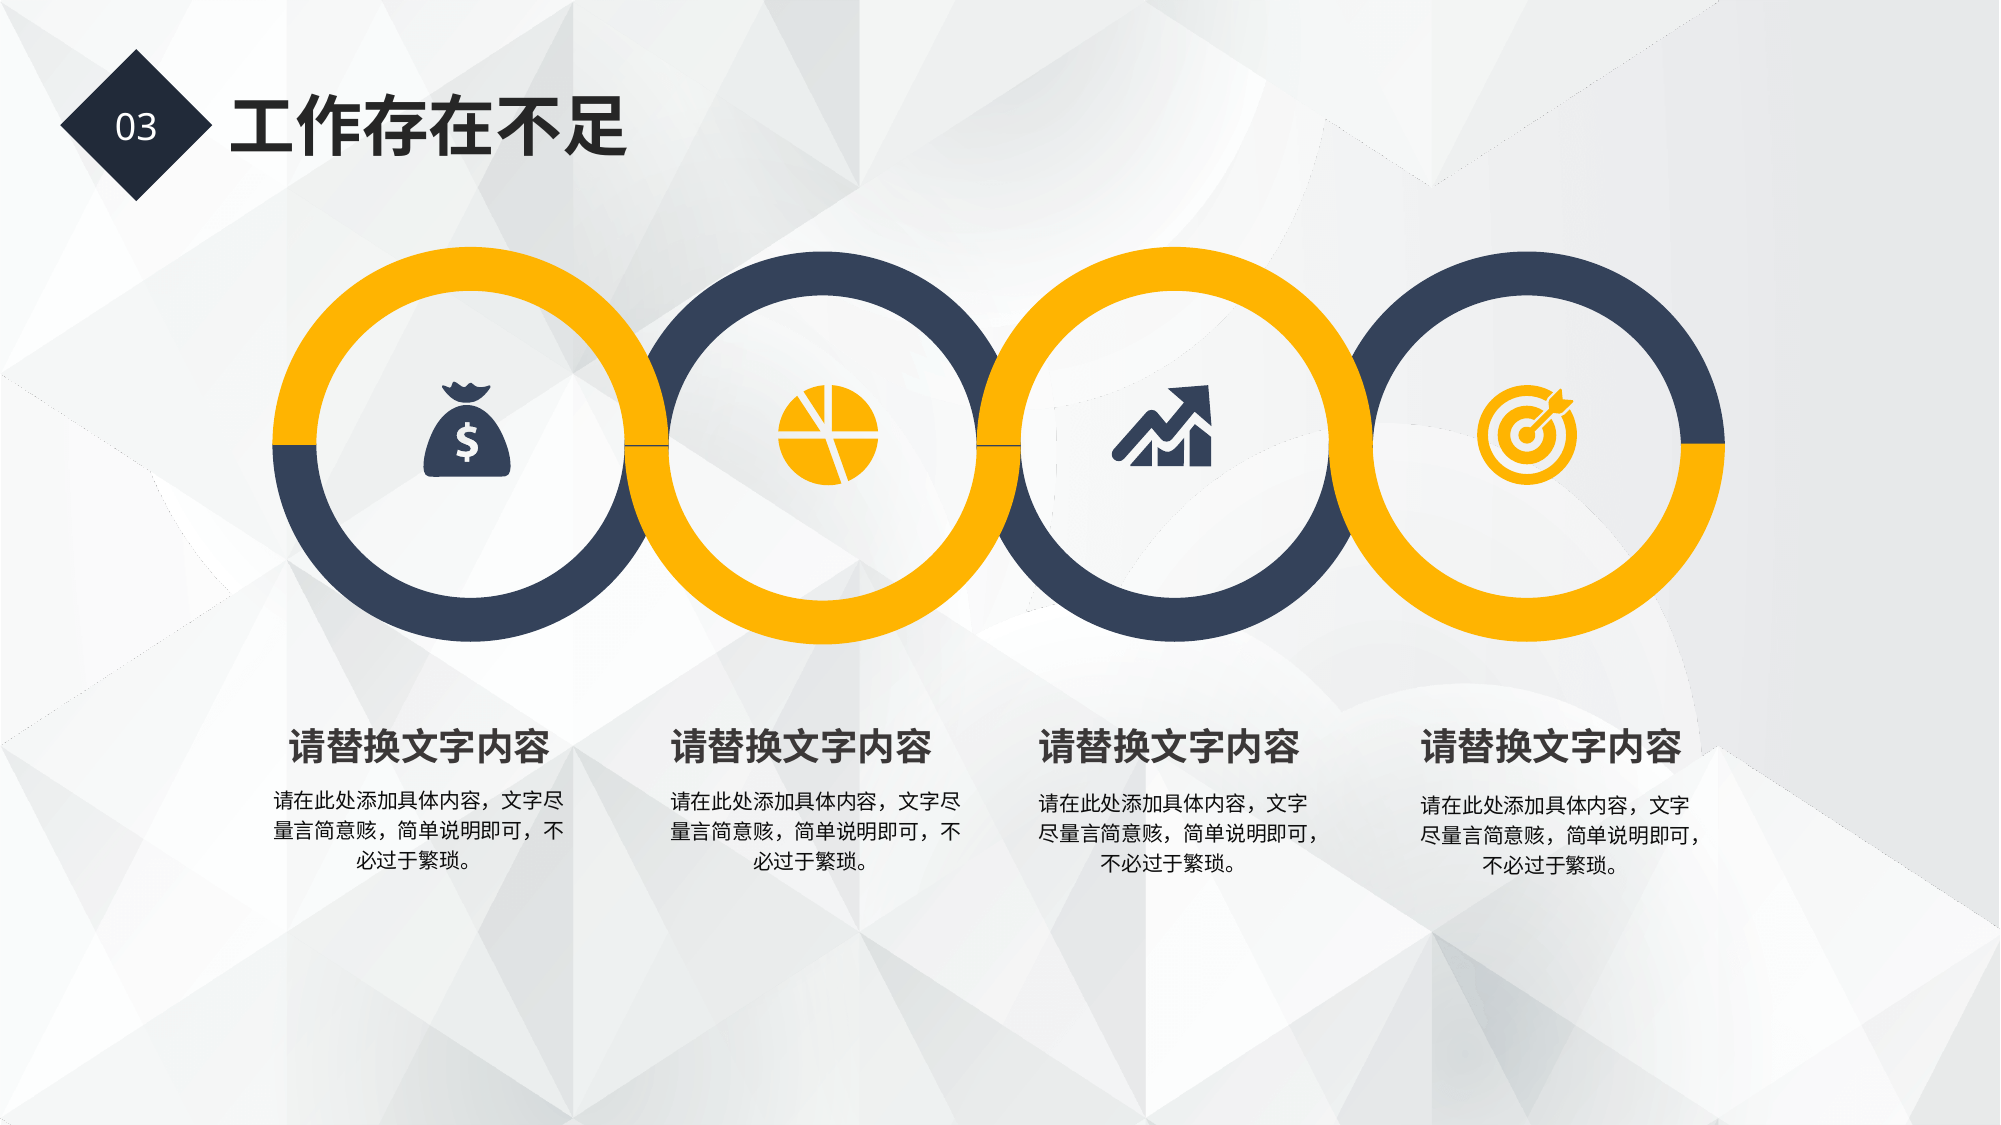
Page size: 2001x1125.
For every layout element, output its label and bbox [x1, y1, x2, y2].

text_box [60, 49, 836, 202]
picture [0, 0, 2000, 1125]
text_box [272, 245, 1725, 648]
